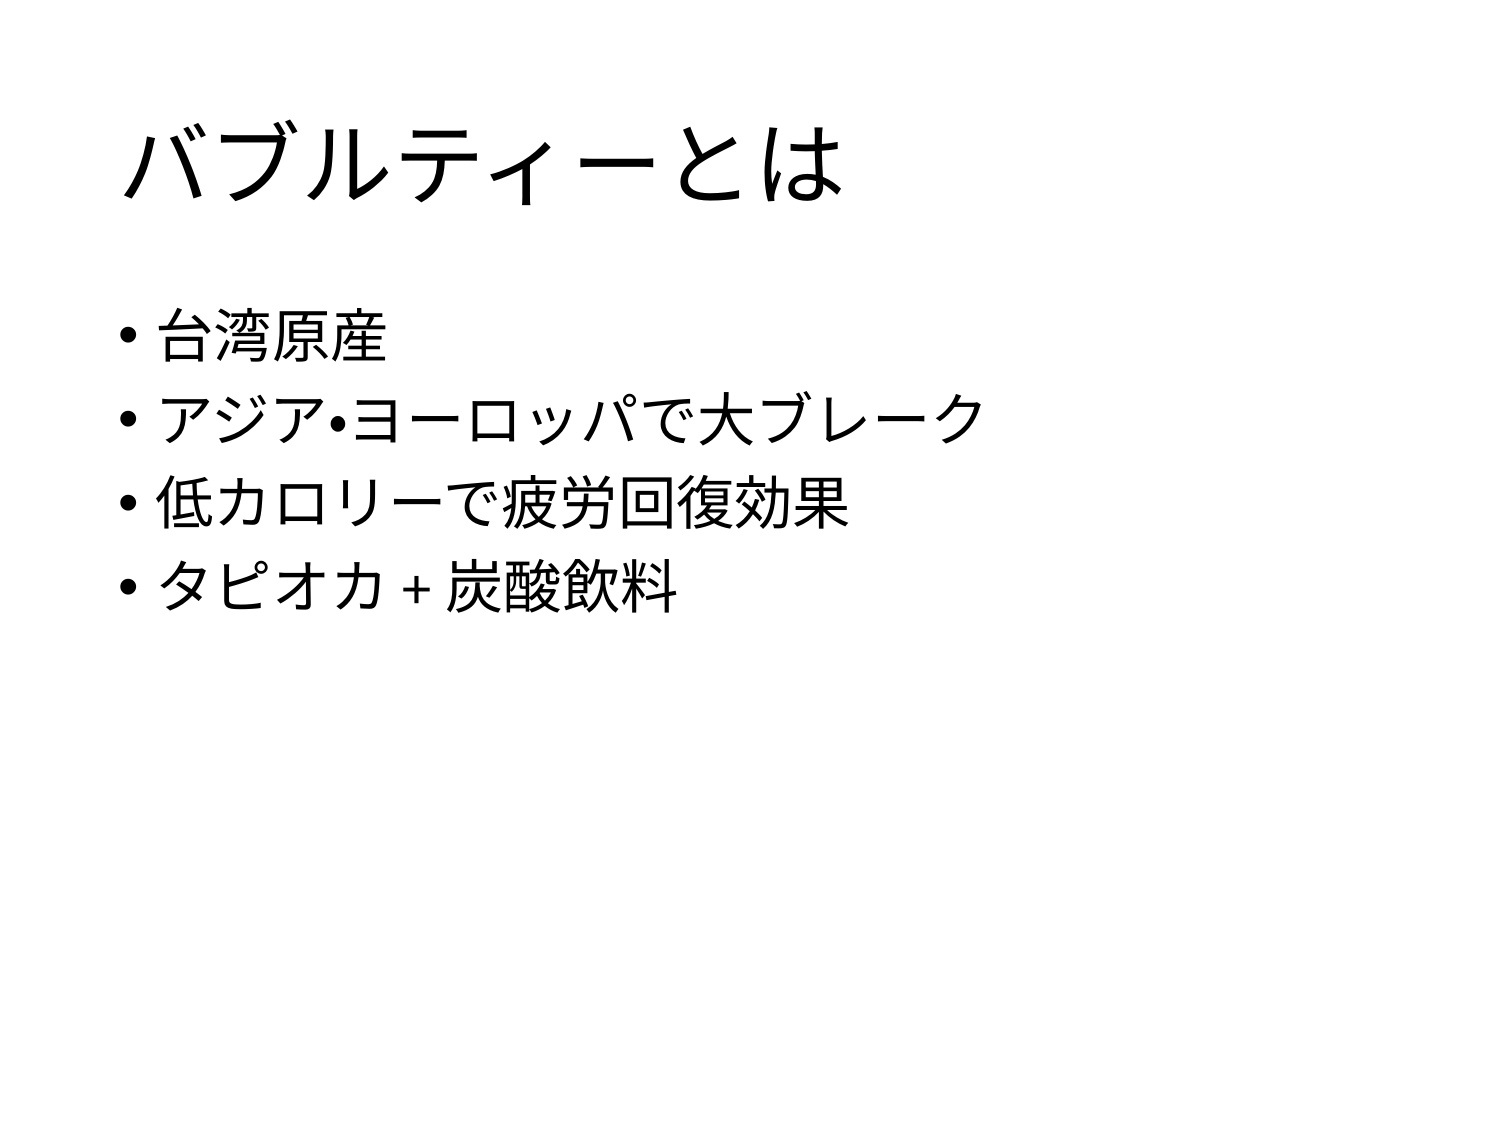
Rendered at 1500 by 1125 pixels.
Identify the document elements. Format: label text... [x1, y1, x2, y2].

list 台湾原産 アジア・ヨーロッパで大ブレーク 低カロリーで疲労回復効果 タピオカ+炭酸飲料 [103, 299, 1397, 1014]
title バブルティーとは [103, 59, 1397, 278]
